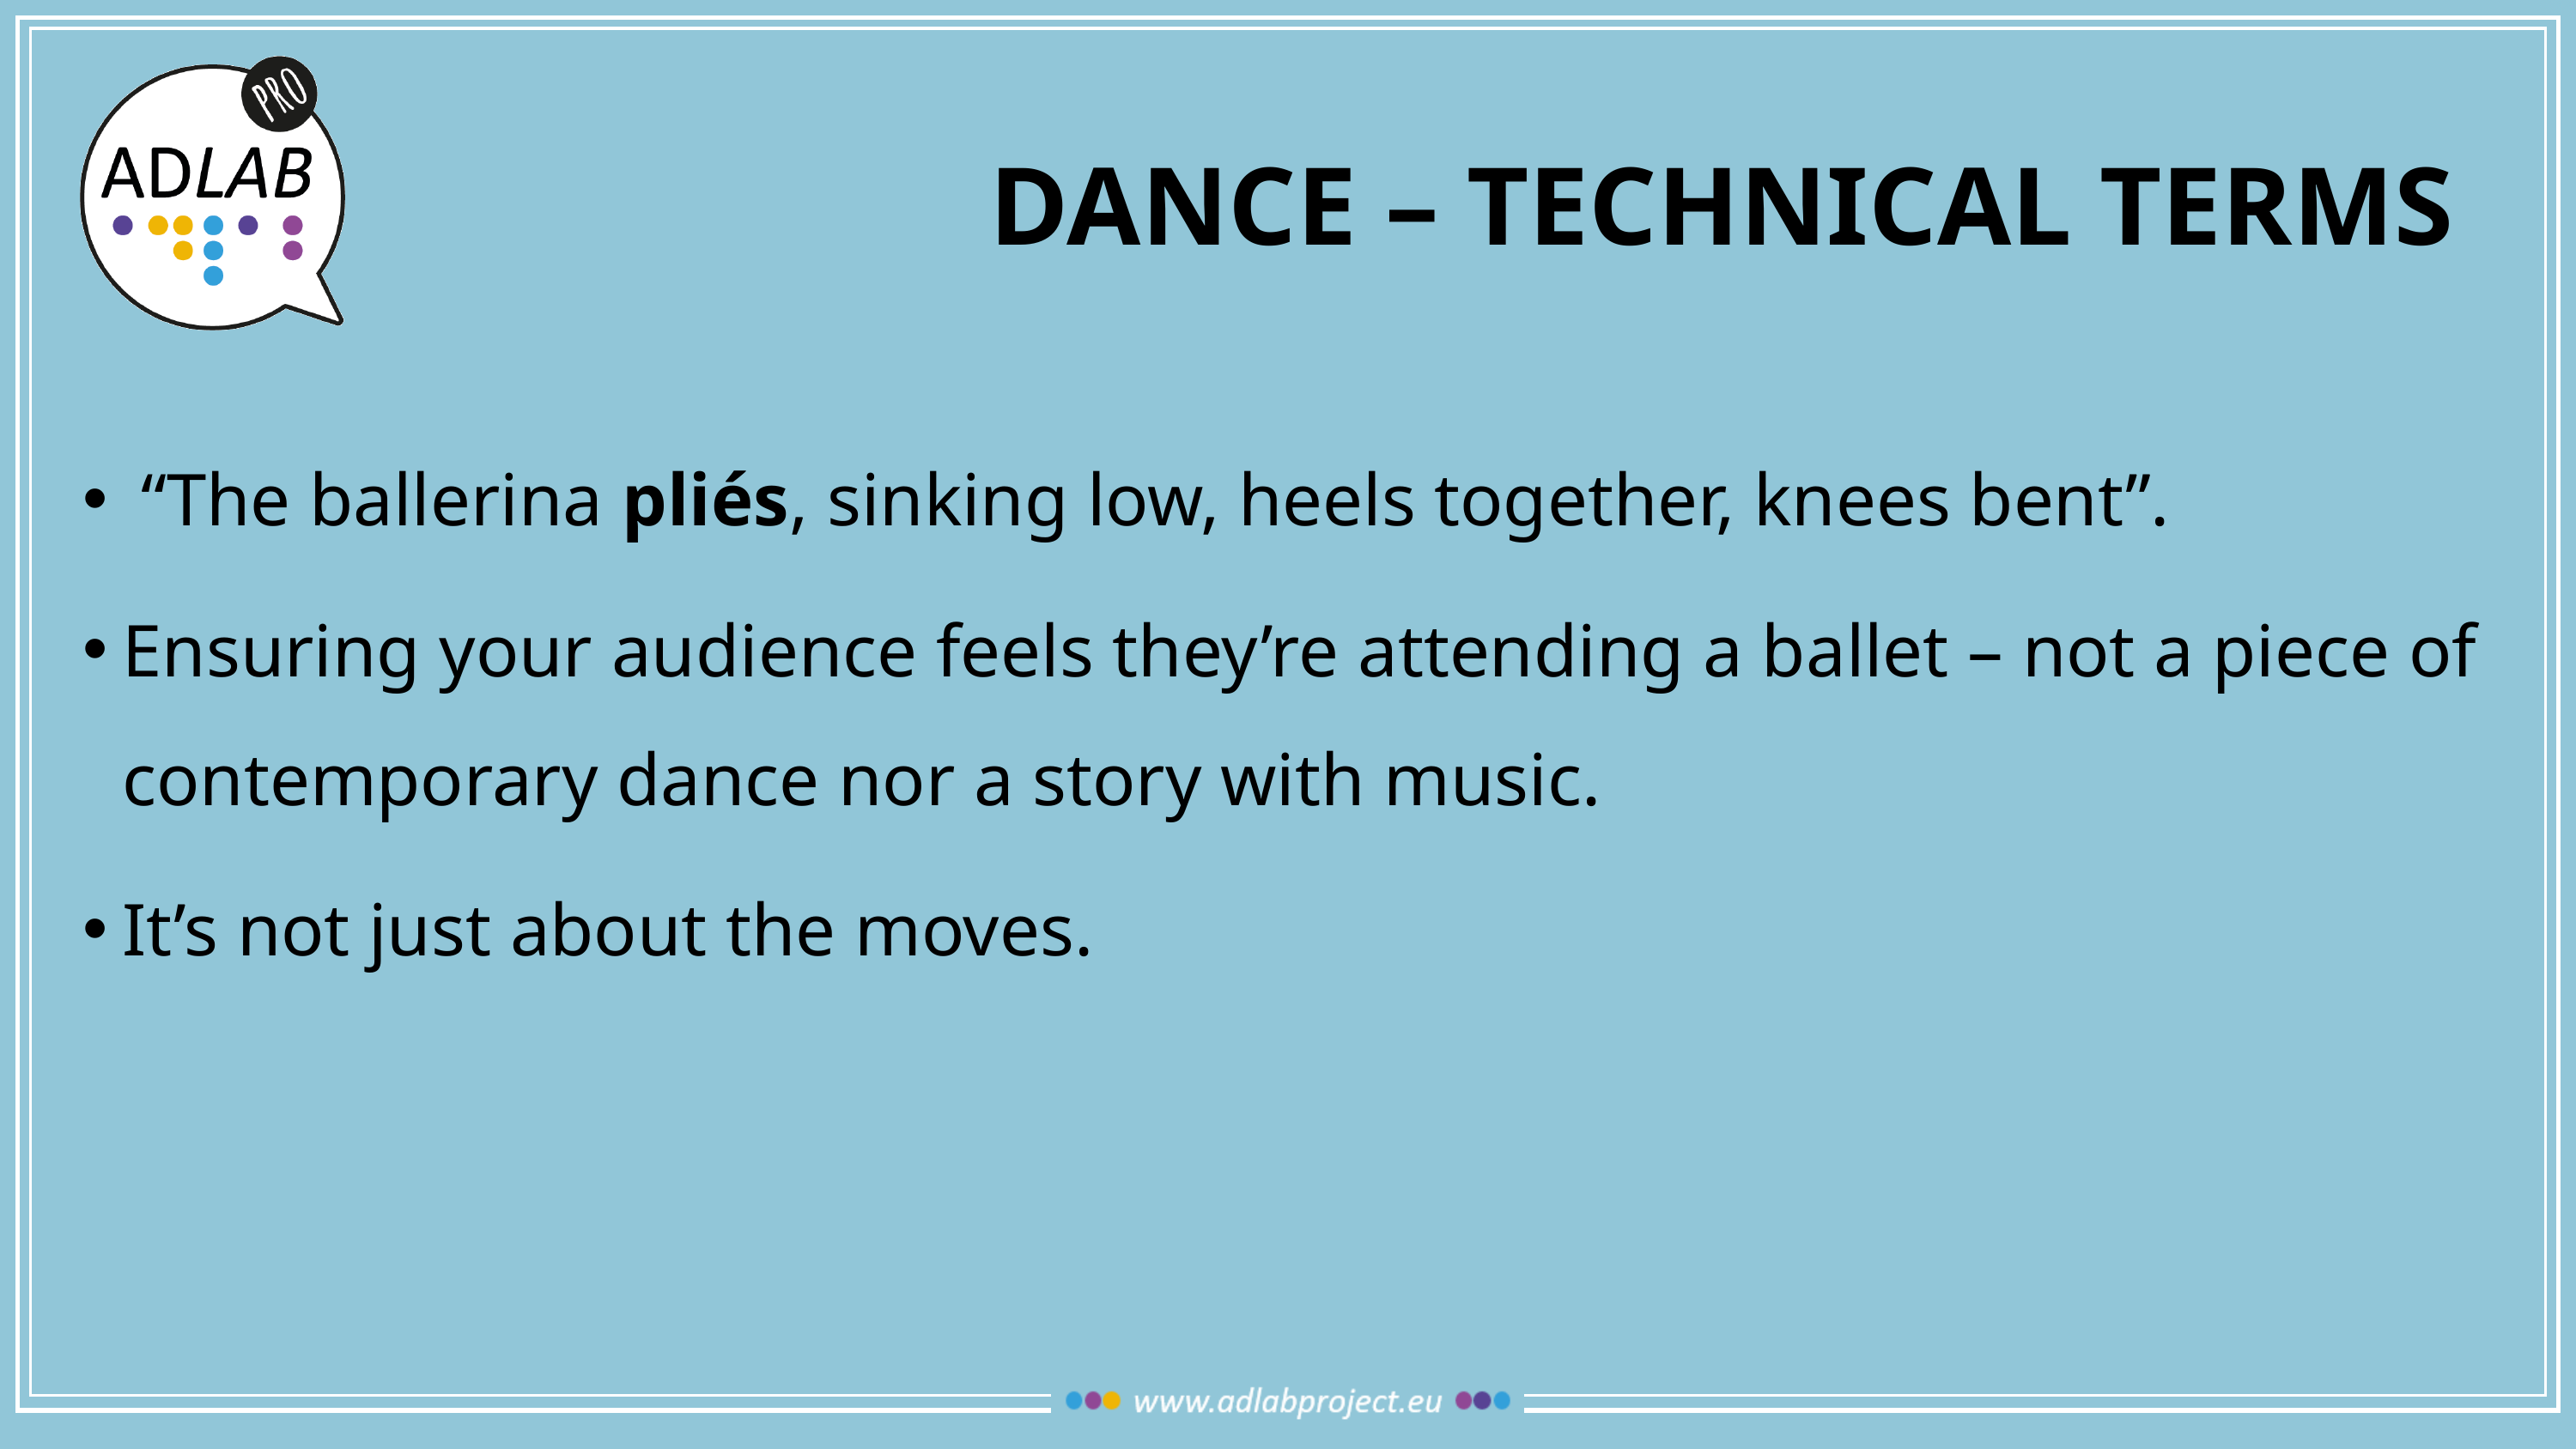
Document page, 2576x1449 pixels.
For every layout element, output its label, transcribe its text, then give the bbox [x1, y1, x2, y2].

list “The ballerina pliés, sinking low, heels together, knees bent”. Ensuring your audience feels they’re attending a ballet – not a piece of contemporary dance nor a story with music. It’s not just about the moves. [70, 405, 2496, 977]
title Dance – technical terms [384, 70, 2467, 351]
picture [1051, 1378, 1524, 1429]
picture [72, 49, 353, 330]
